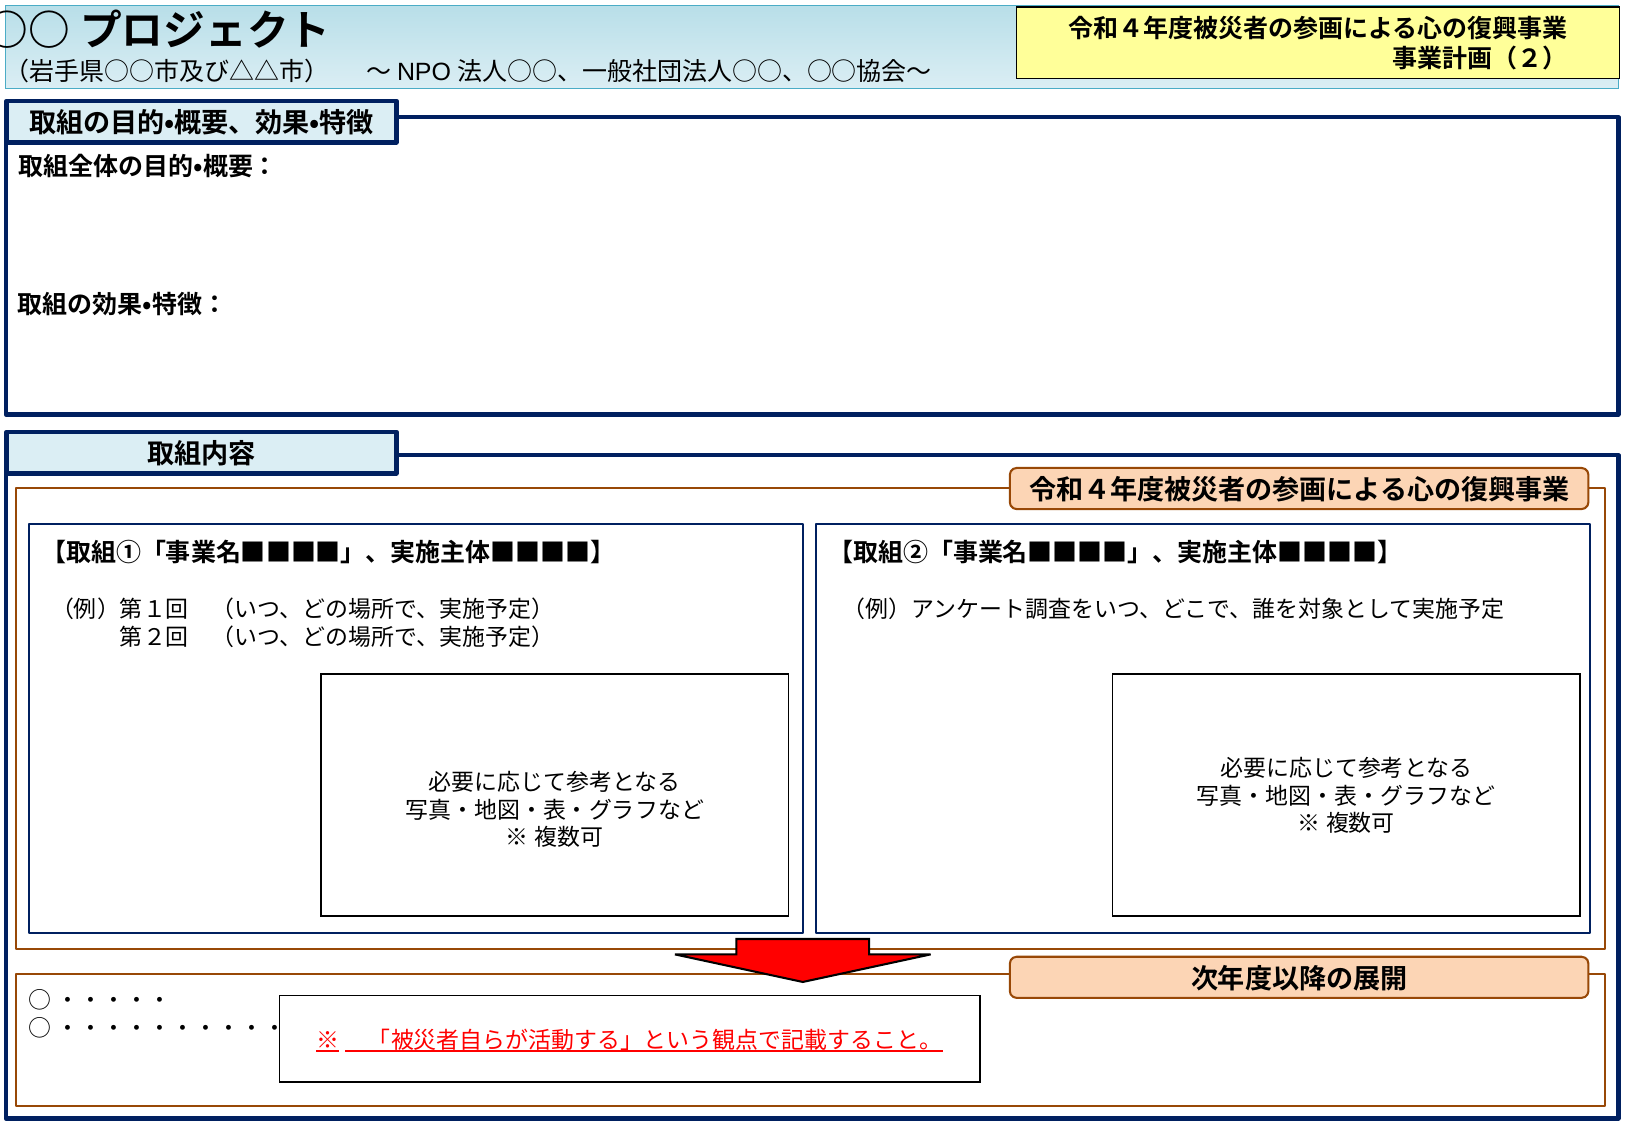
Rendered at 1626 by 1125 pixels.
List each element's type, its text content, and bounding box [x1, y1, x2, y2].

text_box [5, 455, 1619, 1119]
text_box 必要に応じて参考となる 写真・地図・表・グラフなど ※複数可 [320, 673, 789, 917]
text_box ○○プロジェクト [0, 4, 331, 55]
text_box 必要に応じて参考となる 写真・地図・表・グラフなど ※複数可 [1111, 673, 1581, 917]
text_box 令和４年度被災者の参画による心の復興事業 事業計画（２） [1016, 6, 1620, 79]
text_box （岩手県○○市及び△△市） [4, 55, 330, 86]
text_box ～NPO法人○○、一般社団法人○○、○○協会～ [366, 55, 933, 86]
text_box （例）第１回 （いつ、どの場所で、実施予定） 第２回 （いつ、どの場所で、実施予定） [50, 594, 789, 674]
text_box [5, 117, 1619, 415]
text_box ○・・・・・ ○・・・・・・・・・・・・・・・・ [16, 974, 1605, 1106]
text_box 取組の目的・概要、効果・特徴 [6, 101, 397, 143]
text_box 【取組①「事業名■■■■」、実施主体■■■■】 [29, 524, 804, 934]
text_box [674, 938, 931, 983]
text_box （例）アンケート調査をいつ、どこで、誰を対象として実施予定 [842, 594, 1588, 674]
text_box 次年度以降の展開 [1009, 956, 1589, 998]
text_box 取組の効果・特徴： [17, 288, 228, 379]
text_box [5, 5, 1619, 89]
text_box 取組内容 [6, 432, 397, 474]
text_box 【取組②「事業名■■■■」、実施主体■■■■】 [816, 524, 1591, 934]
text_box ※ 「被災者自らが活動する」という観点で記載すること。 [278, 995, 981, 1083]
text_box 令和４年度被災者の参画による心の復興事業 [1009, 467, 1589, 510]
text_box 取組全体の目的・概要： [18, 150, 279, 300]
